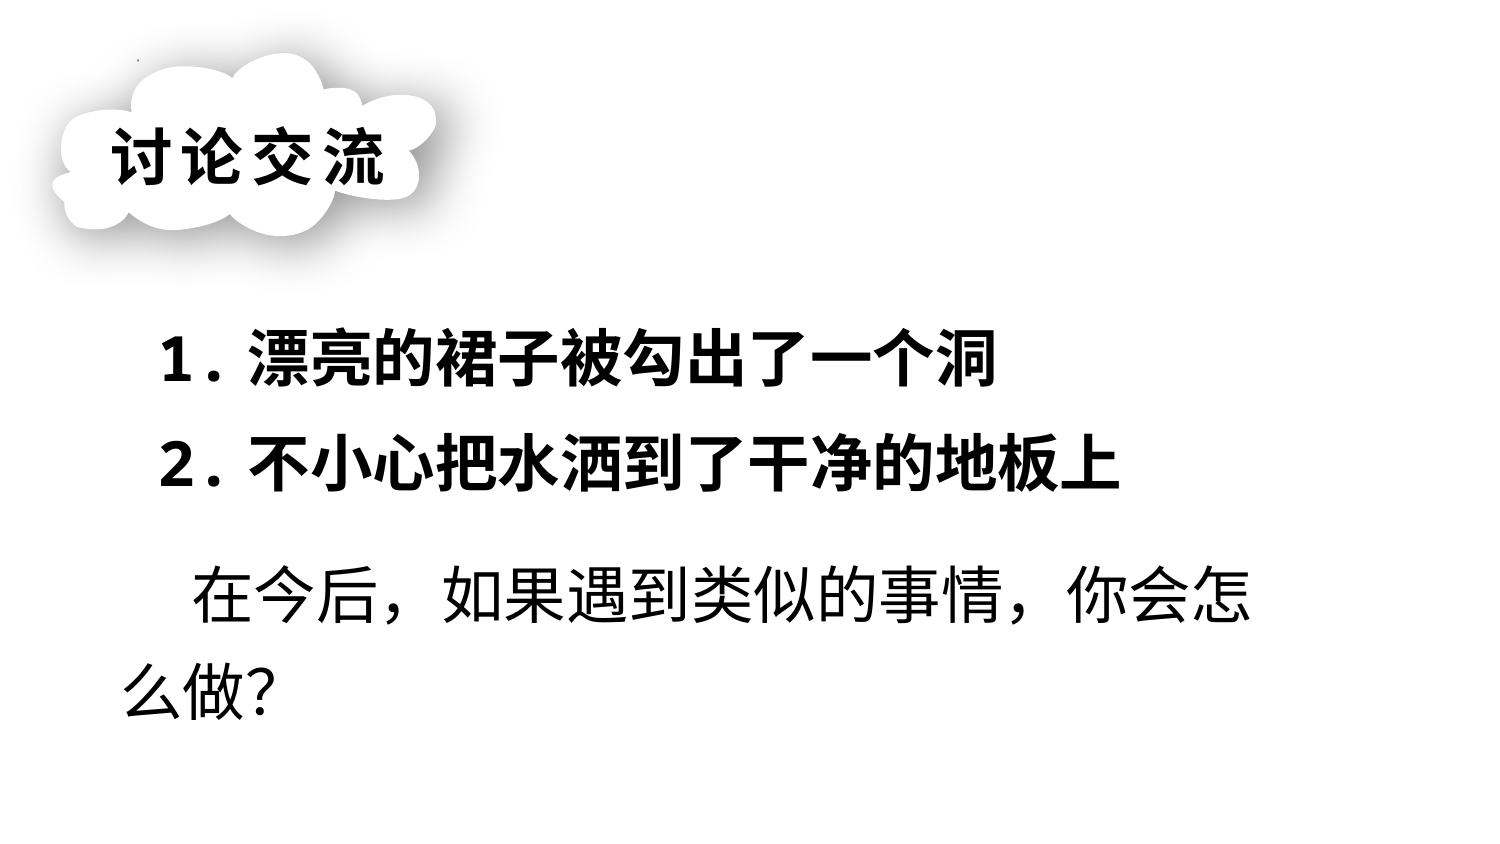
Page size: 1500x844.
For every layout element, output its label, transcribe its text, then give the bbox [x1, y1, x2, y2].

text_box 讨论交流 [95, 110, 473, 201]
text_box 1.漂亮的裙子被勾出了一个洞 2.不小心把水洒到了干净的地板上 [105, 281, 1252, 507]
text_box 在今后，如果遇到类似的事情，你会怎么做？ [105, 526, 1319, 736]
